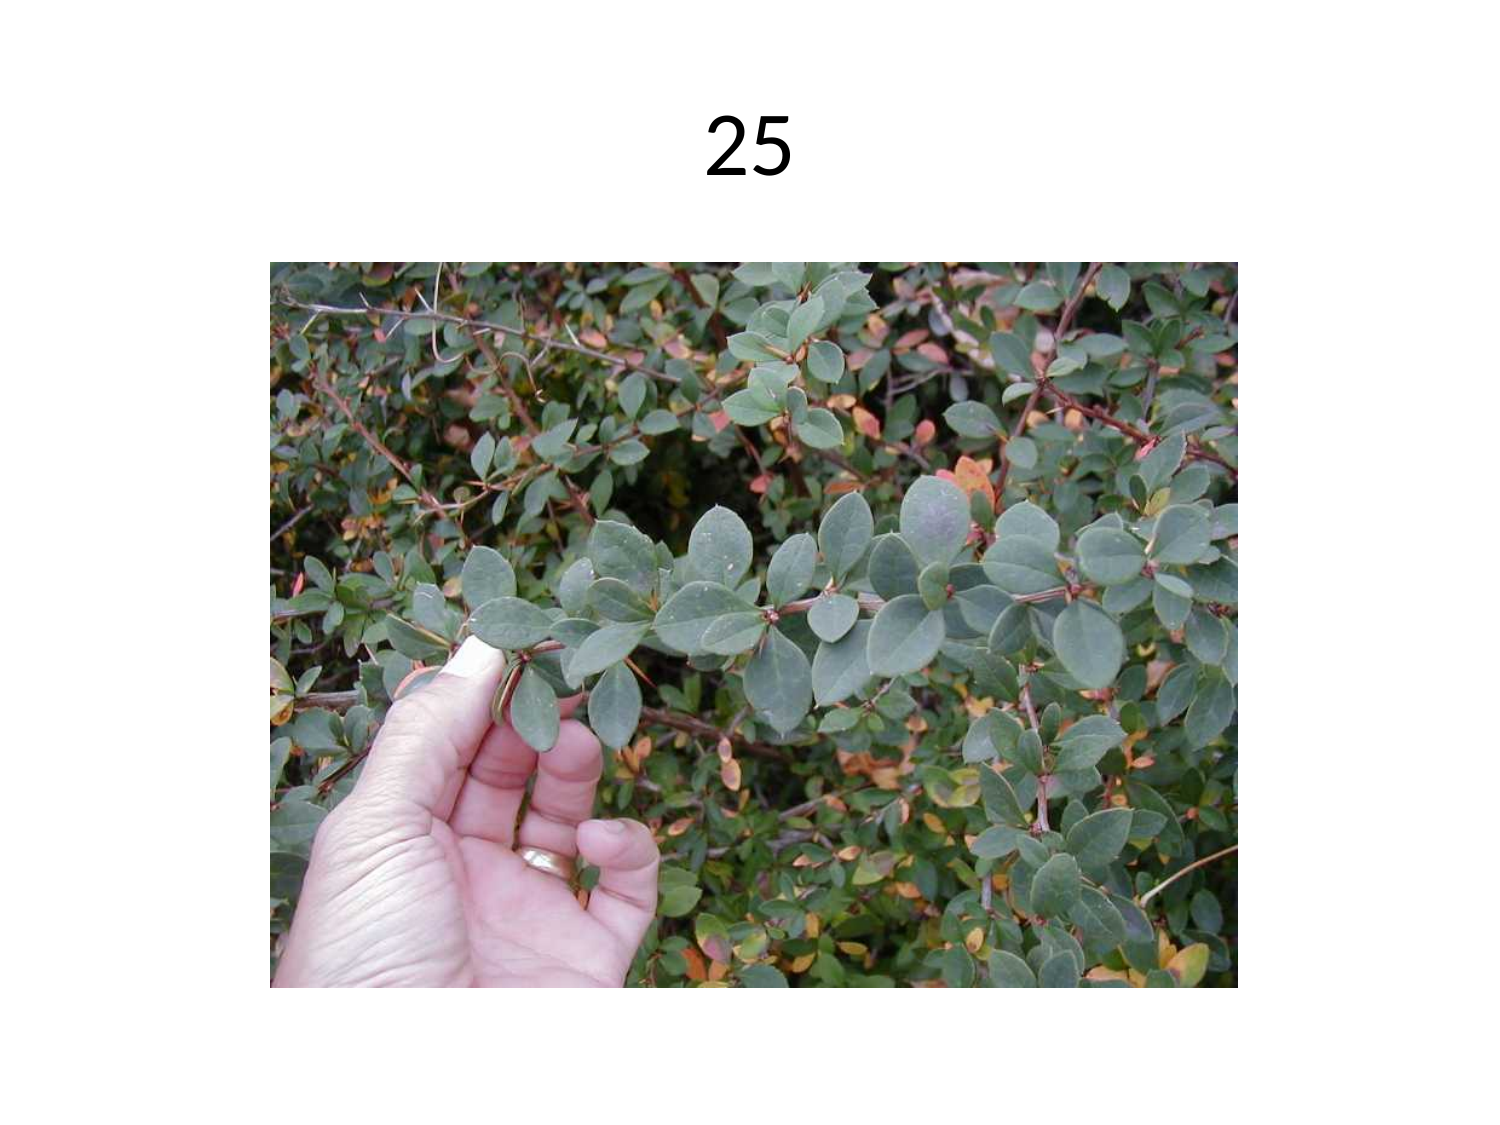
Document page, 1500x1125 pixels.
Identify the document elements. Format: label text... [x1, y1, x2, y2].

title 25 [75, 45, 1425, 233]
picture [270, 262, 1238, 988]
